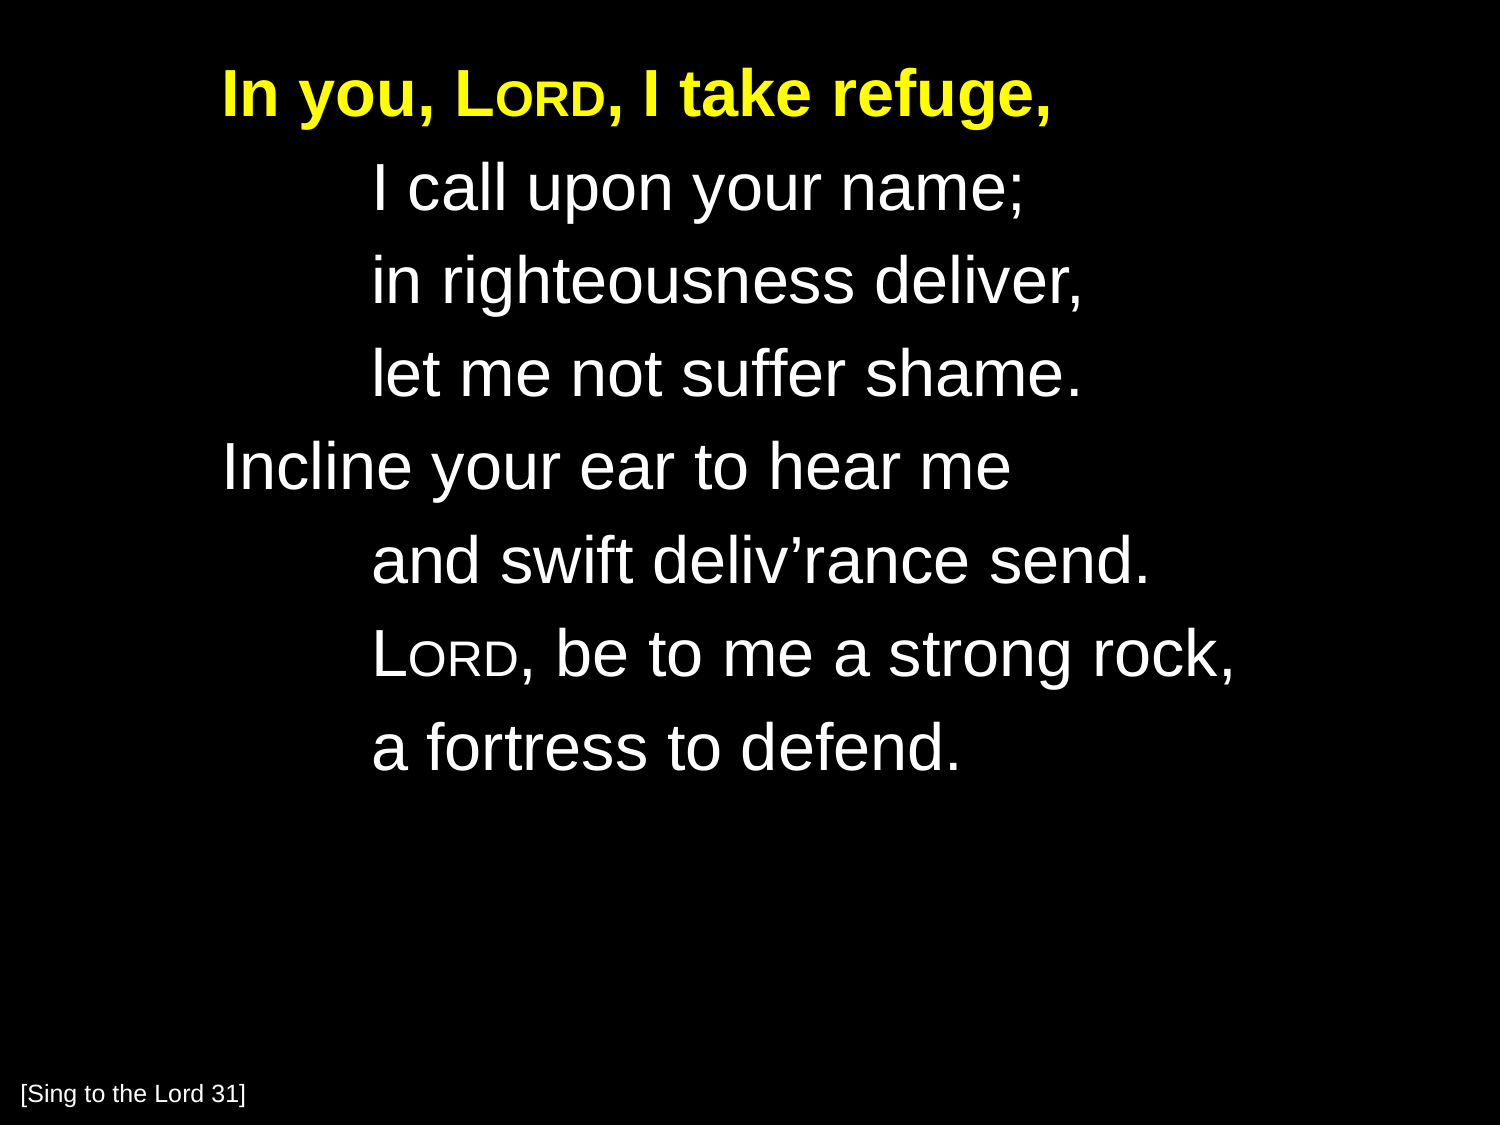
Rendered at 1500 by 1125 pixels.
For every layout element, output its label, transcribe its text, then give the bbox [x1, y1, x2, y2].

text_box [Sing to the Lord 31] [5, 1070, 526, 1115]
list In you, Lord, I take refuge, I call upon your name; in righteousness deliver, let me not suffer shame. Incline your ear to hear me and swift deliv’rance send. Lord, be to me a strong rock, a fortress to defend. [0, 42, 1500, 1047]
